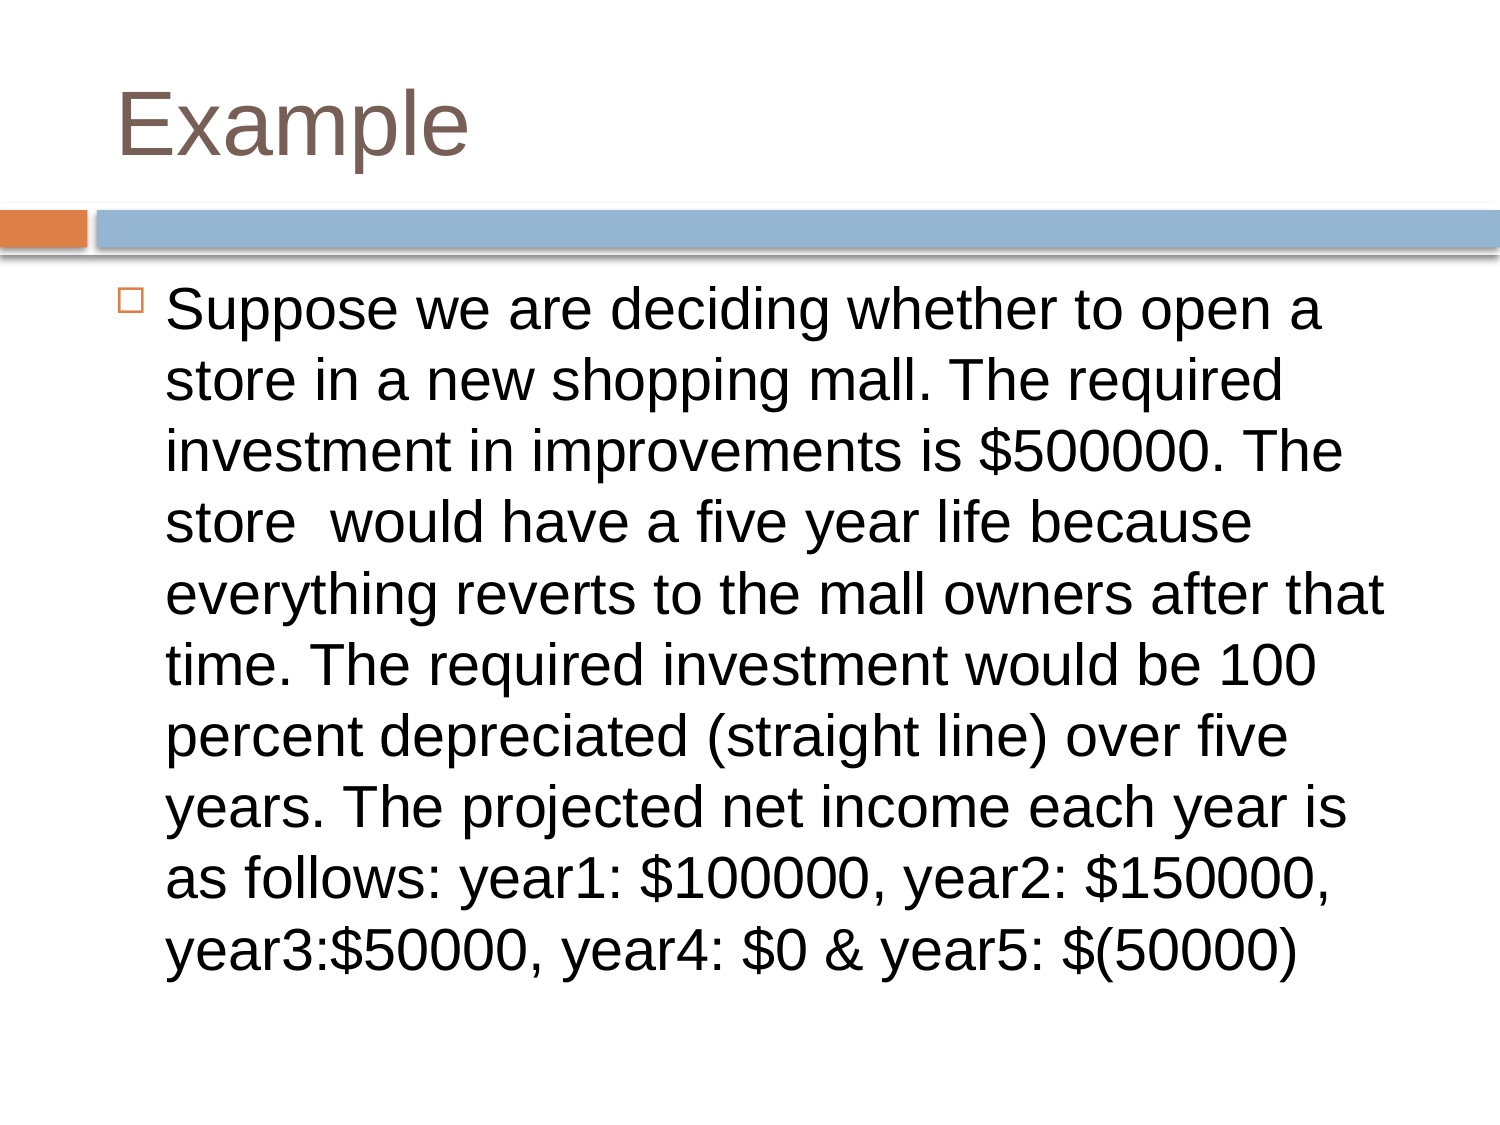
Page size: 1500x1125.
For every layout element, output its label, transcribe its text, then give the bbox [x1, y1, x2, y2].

list Suppose we are deciding whether to open a store in a new shopping mall. The required investment in improvements is $500000. The store would have a five year life because everything reverts to the mall owners after that time. The required investment would be 100 percent depreciated (straight line) over five years. The projected net income each year is as follows: year1: $100000, year2: $150000, year3:$50000, year4: $0 & year5: $(50000) [100, 262, 1438, 1000]
title Example [100, 37, 1438, 200]
